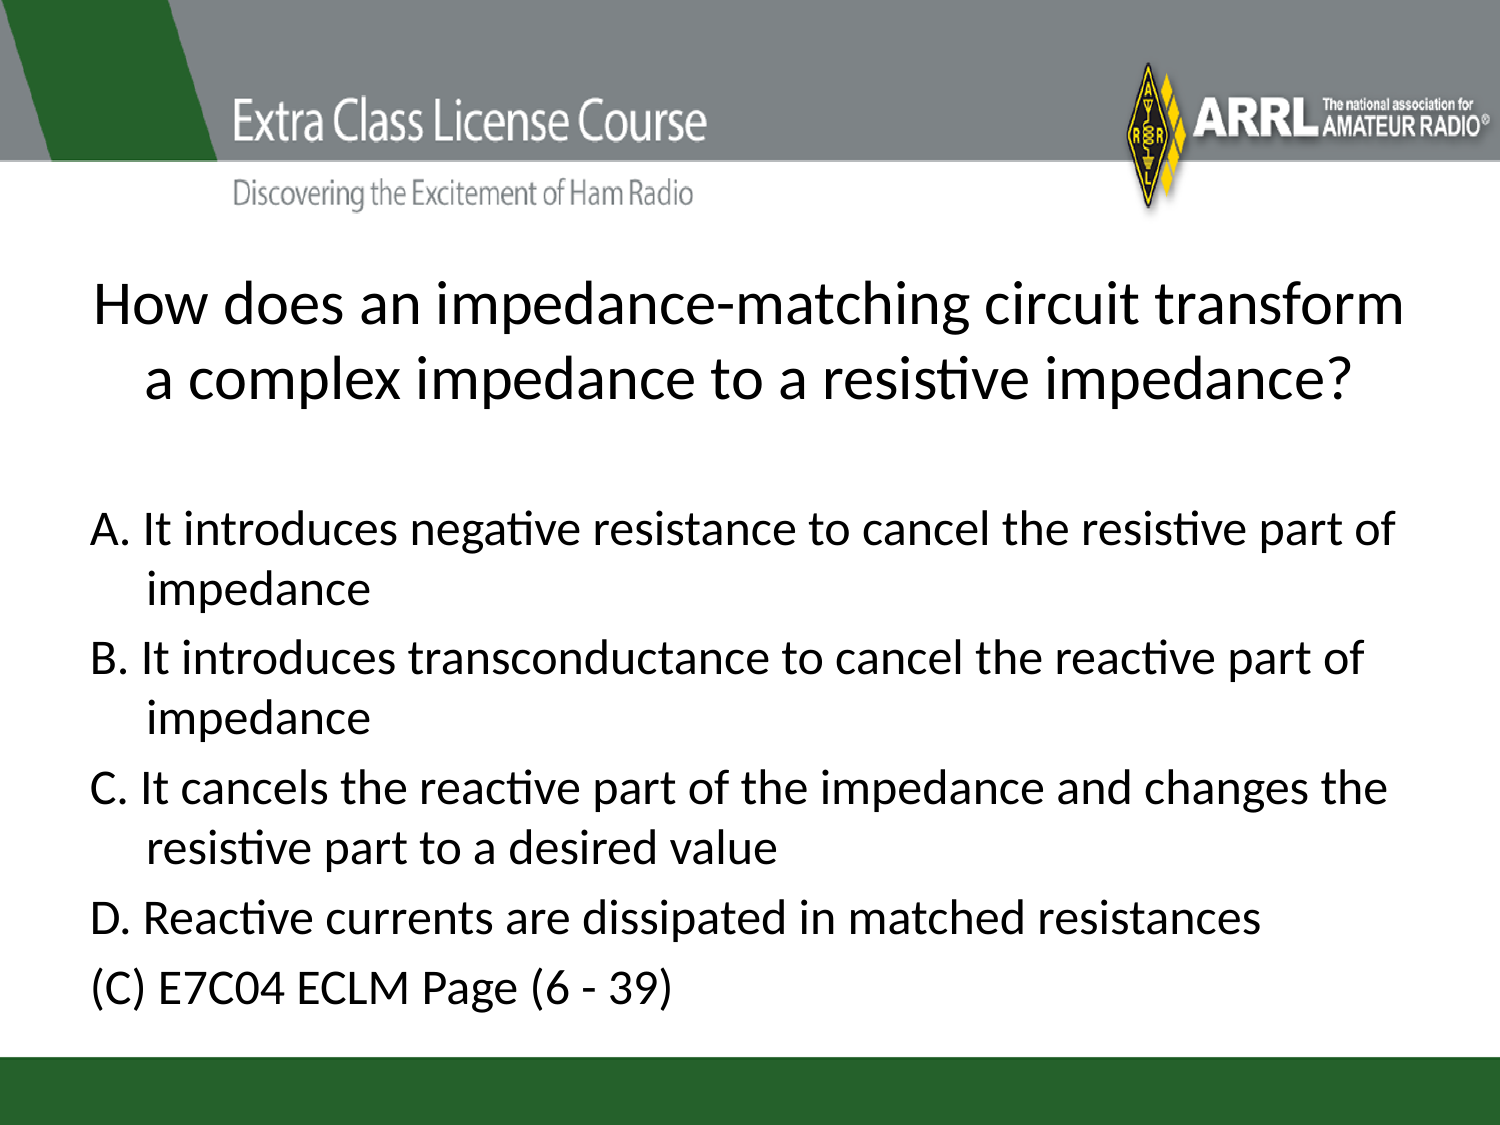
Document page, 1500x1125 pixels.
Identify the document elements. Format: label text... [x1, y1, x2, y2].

title How does an impedance-matching circuit transform a complex impedance to a resistive impedance? [75, 254, 1425, 435]
picture [0, 0, 1500, 1125]
list A. It introduces negative resistance to cancel the resistive part of impedance B. It introduces transconductance to cancel the reactive part of impedance C. It cancels the reactive part of the impedance and changes the resistive part to a desired value D. Reactive currents are dissipated in matched resistances (C) E7C04 ECLM Page (6 - 39) [75, 487, 1425, 1005]
